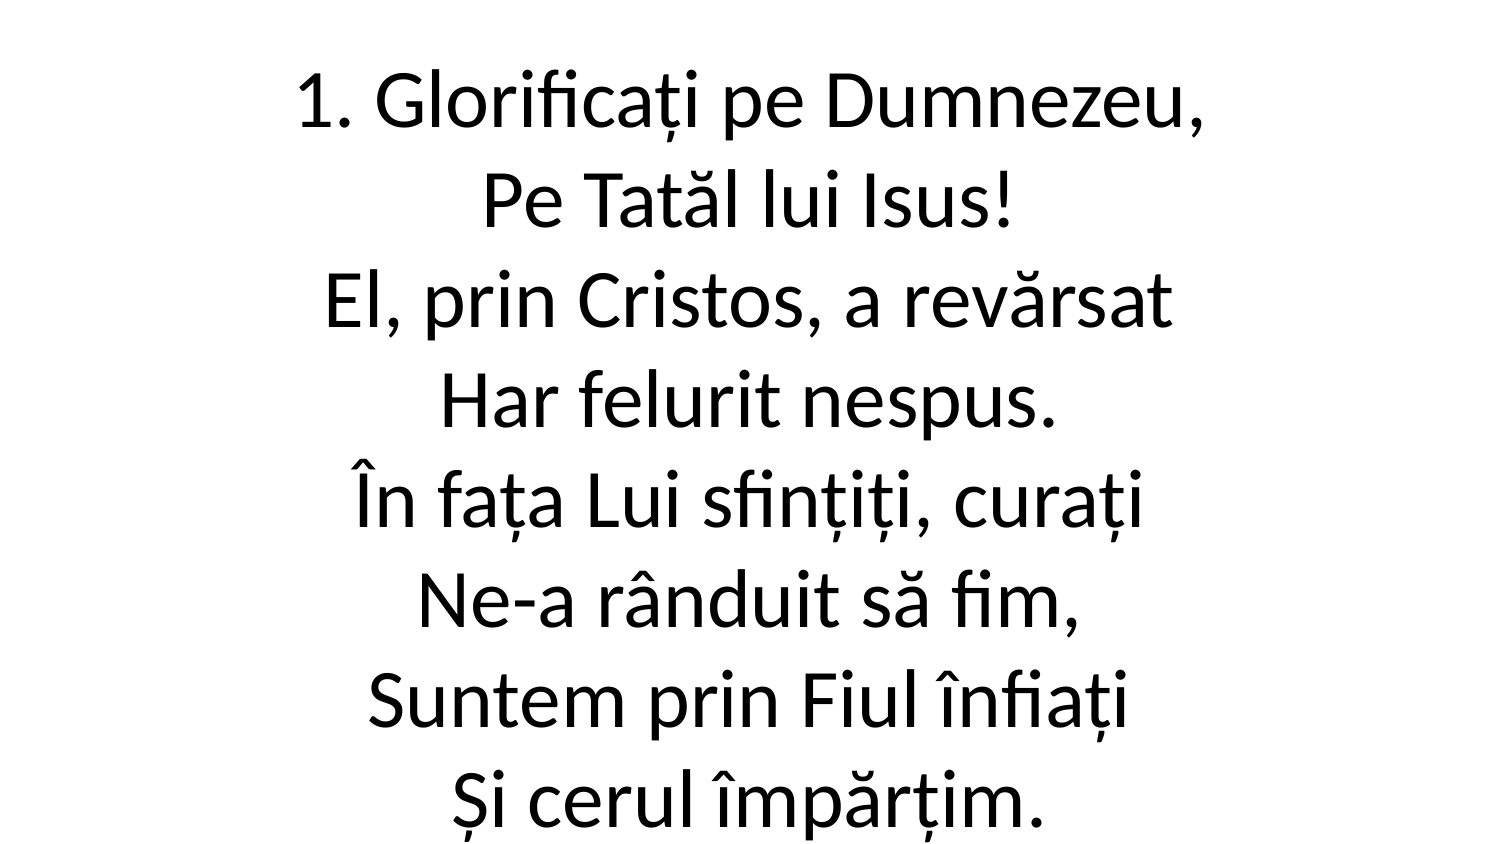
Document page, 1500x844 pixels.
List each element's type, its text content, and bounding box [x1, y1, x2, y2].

text_box 1. Glorificați pe Dumnezeu, Pe Tatăl lui Isus! El, prin Cristos, a revărsat Har felurit nespus. În fața Lui sfințiți, curați Ne-a rânduit să fim, Suntem prin Fiul înfiați Și cerul împărțim. [277, 0, 1223, 844]
